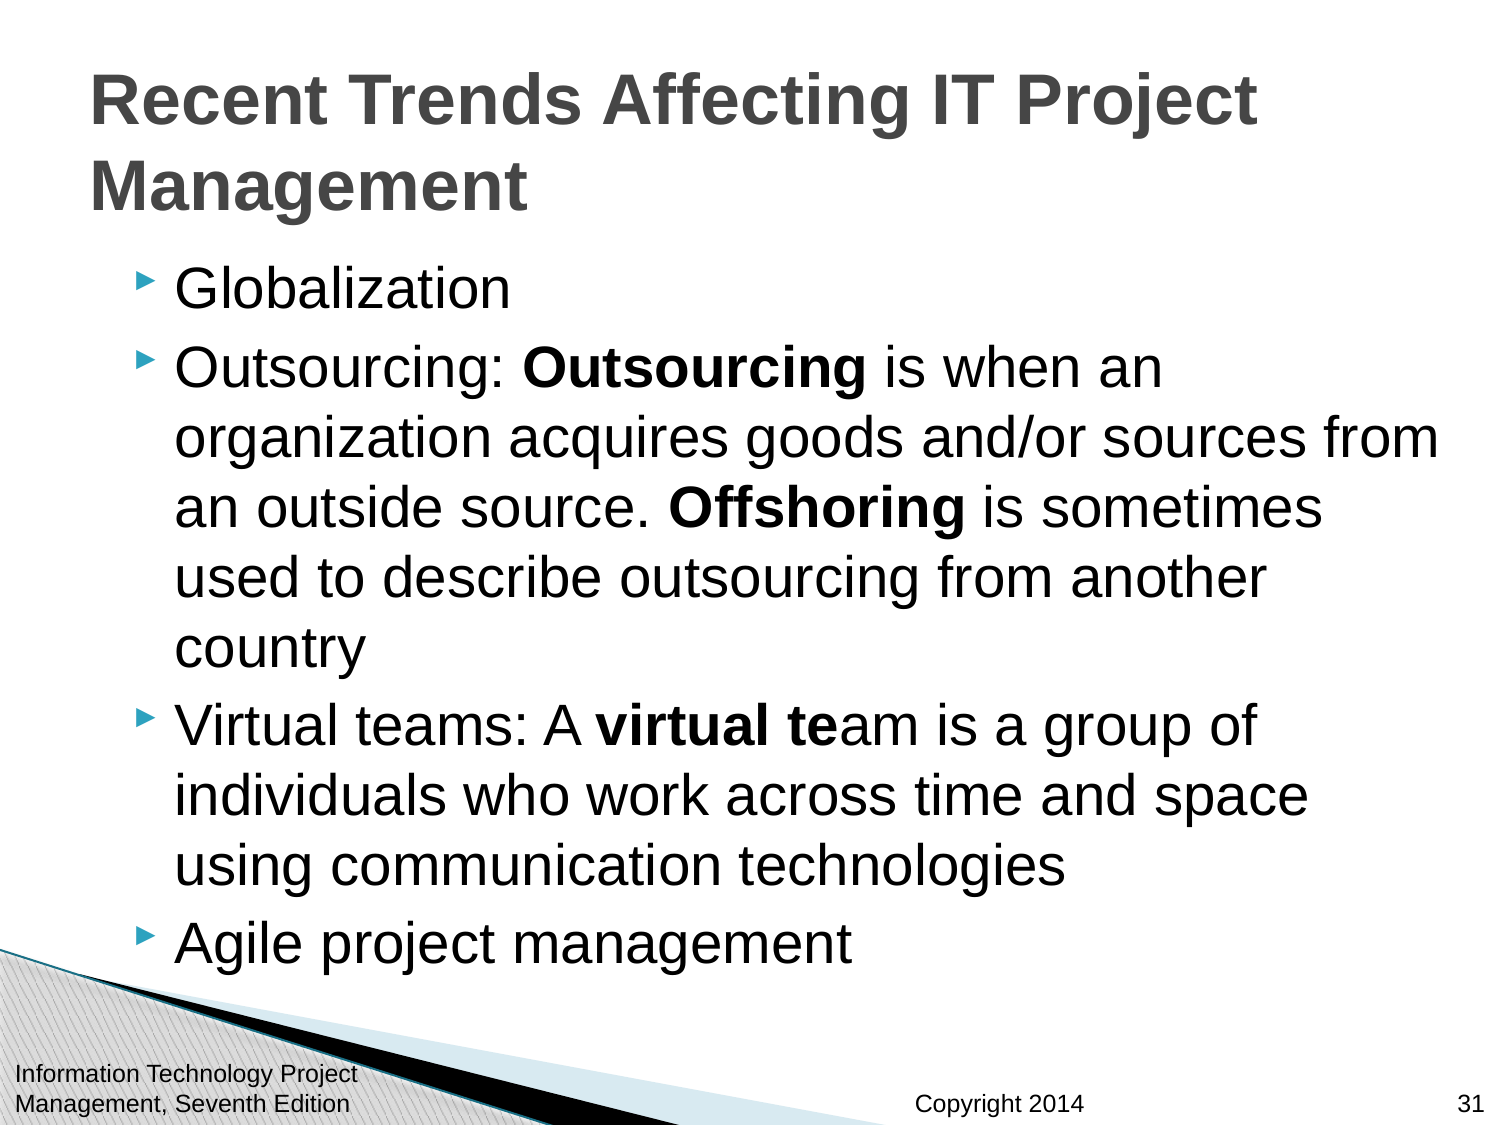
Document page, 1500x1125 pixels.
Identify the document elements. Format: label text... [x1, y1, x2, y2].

slide_number 31 [1408, 1065, 1500, 1125]
footer Information Technology Project Management, Seventh Edition [0, 1065, 425, 1125]
title Recent Trends Affecting IT Project Management [75, 45, 1425, 233]
list Globalization Outsourcing: Outsourcing is when an organization acquires goods and/or sources from an outside source. Offshoring is sometimes used to describe outsourcing from another country Virtual teams: A virtual team is a group of individuals who work across time and space using communication technologies Agile project management [99, 242, 1476, 986]
